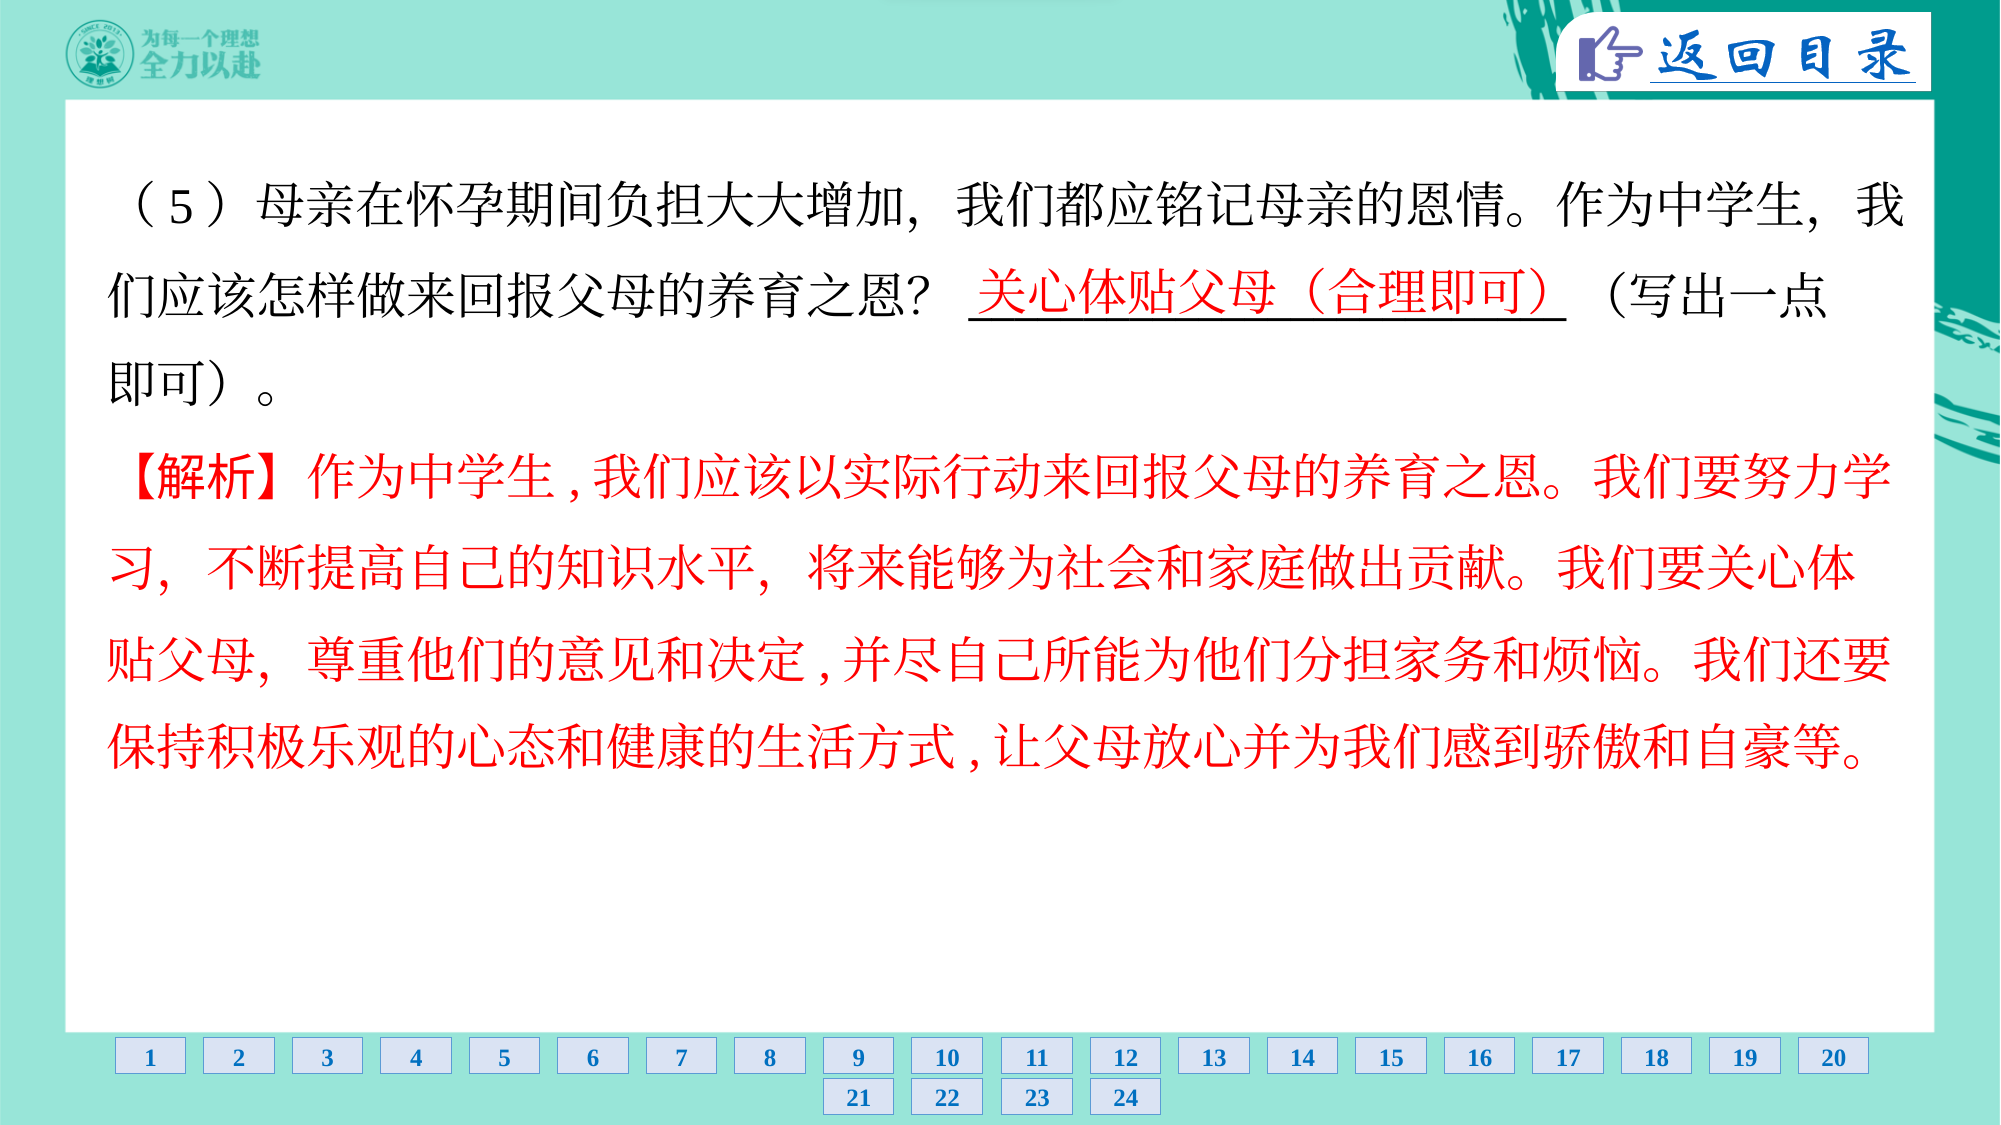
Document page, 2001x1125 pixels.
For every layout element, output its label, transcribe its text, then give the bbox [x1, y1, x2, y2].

text_box 【解析】作为中学生,我们应该以实际行动来回报父母的养育之恩。我们要努力学 习，不断提高自己的知识水平，将来能够为社会和家庭做出贡献。我们要关心体 贴父母，尊重他们的意见和决定,并尽自己所能为他们分担家务和烦恼。我们还要 保持积极乐观的心态和健康的生活方式,让父母放心并为我们感到骄傲和自豪等。 [106, 413, 1895, 767]
picture [0, 0, 2000, 1125]
text_box 关心体贴父母（合理即可） [959, 228, 1596, 310]
text_box （5）母亲在怀孕期间负担大大增加，我们都应铭记母亲的恩情。作为中学生，我 们应该怎样做来回报父母的养育之恩？__________________________（写出一点 即可）。 [106, 141, 1895, 403]
